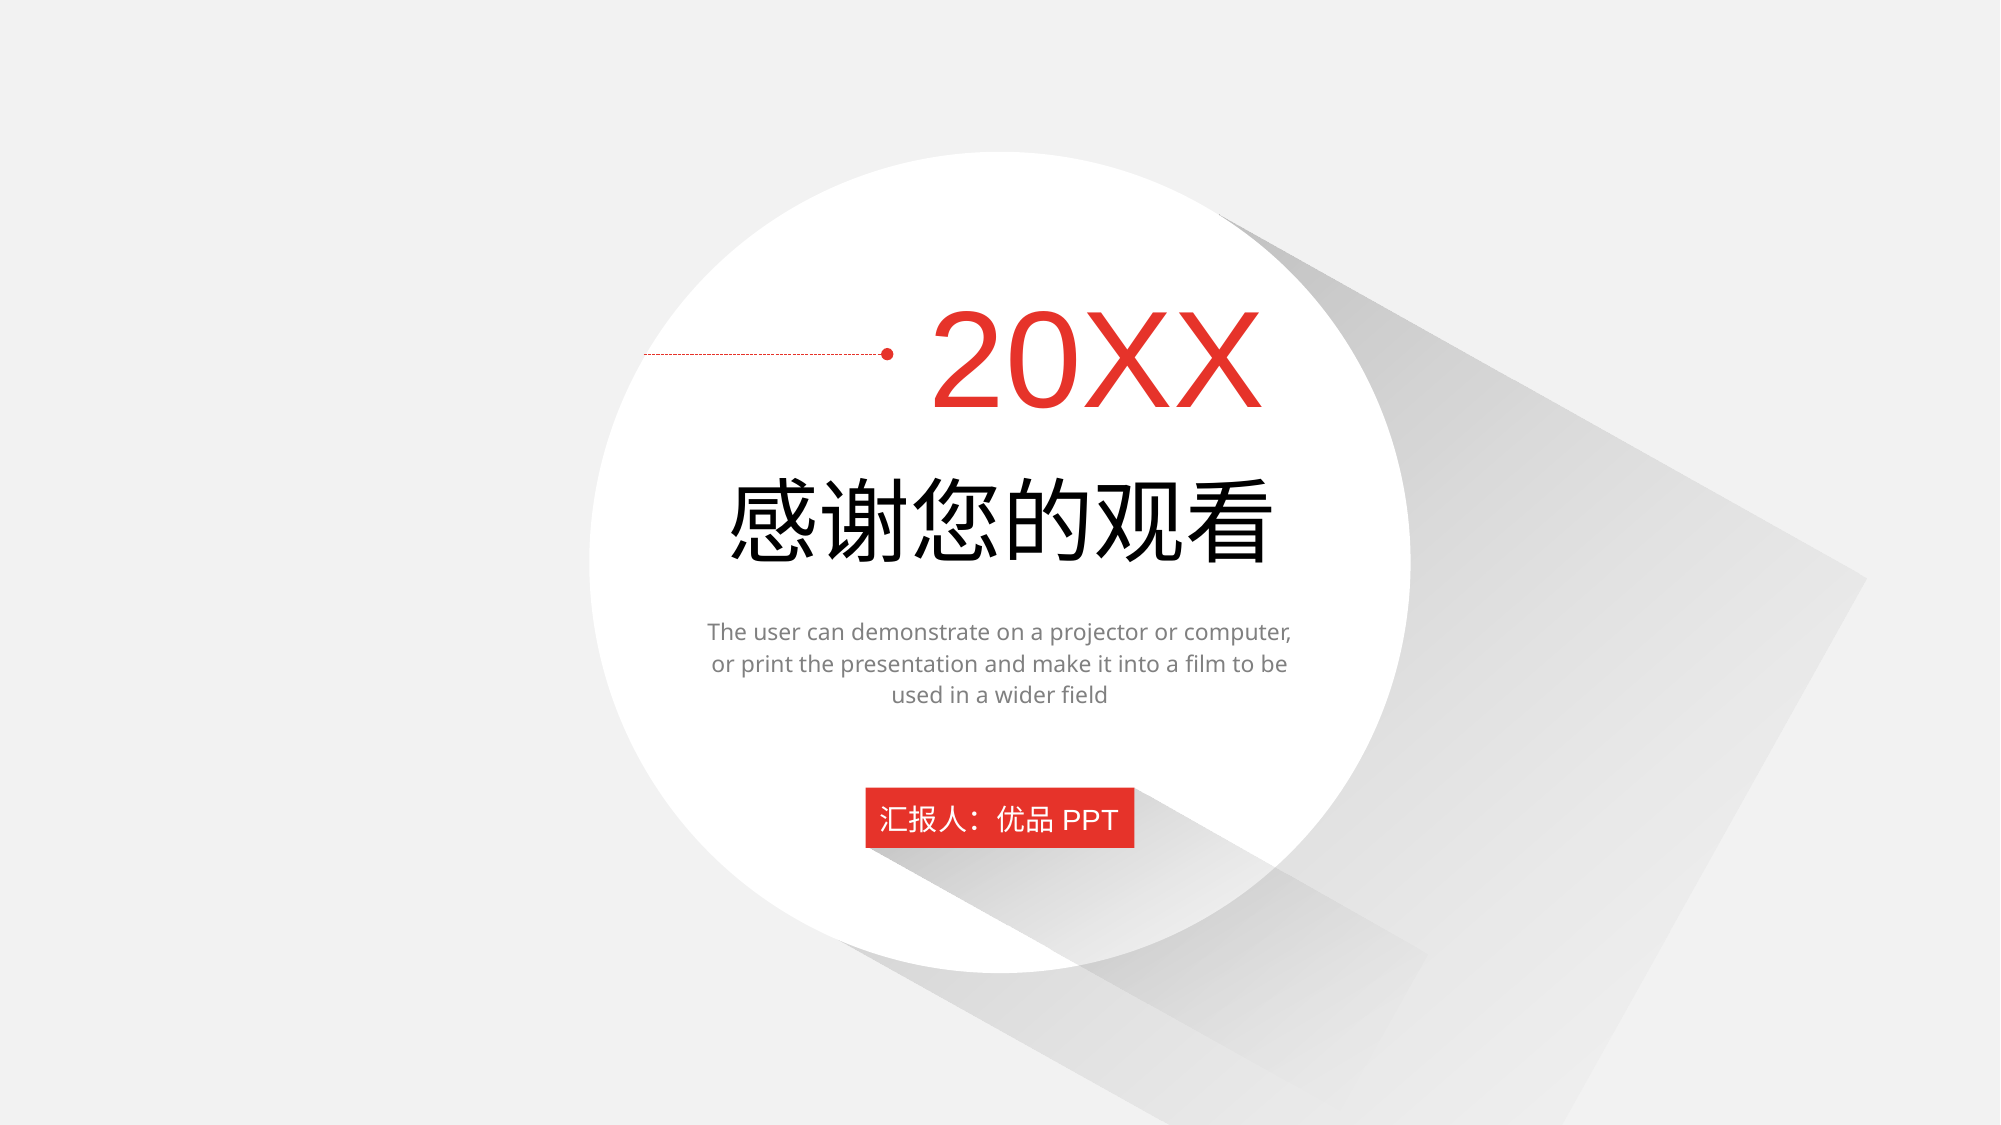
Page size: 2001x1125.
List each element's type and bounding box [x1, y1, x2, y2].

text_box [865, 787, 1135, 848]
text_box [589, 151, 1715, 1125]
